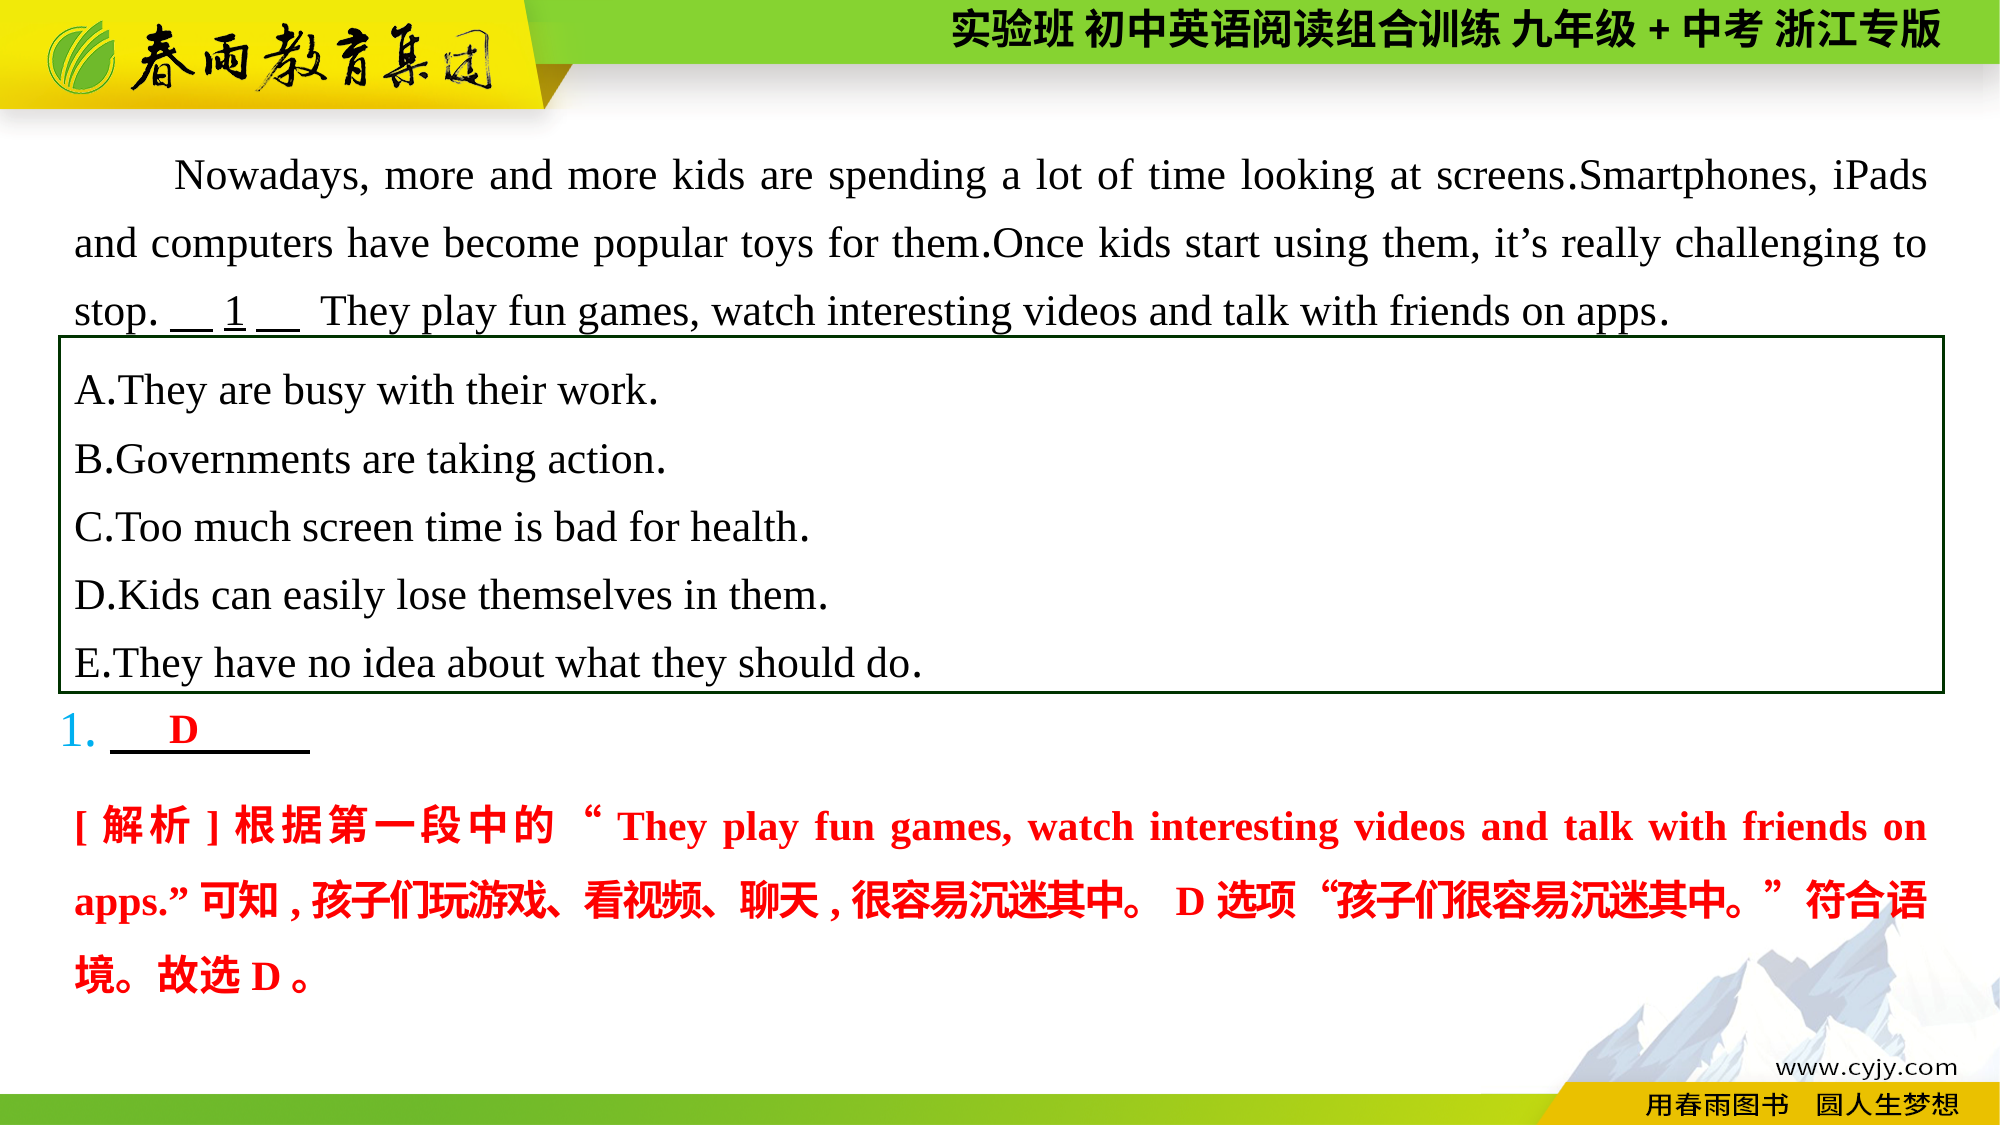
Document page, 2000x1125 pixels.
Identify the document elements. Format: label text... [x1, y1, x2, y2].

text_box [59, 336, 1944, 693]
text_box 1. [44, 689, 325, 764]
text_box D [154, 694, 215, 759]
text_box [解析]根据第一段中的“They play fun games, watch interesting videos and talk with friends on apps.”可知,孩子们玩游戏、看视频、聊天,很容易沉迷其中。D选项“孩子们很容易沉迷其中。”符合语境。故选D。 [59, 766, 1944, 1007]
picture [0, 0, 2000, 1125]
list Nowadays, more and more kids are spending a lot of time looking at screens.Smartphones, iPads and computers have become popular toys for them.Once kids start using them, it’s really challenging to stop. 1 They play fun games, watch interesting videos and talk with friends on apps. [59, 122, 1944, 336]
